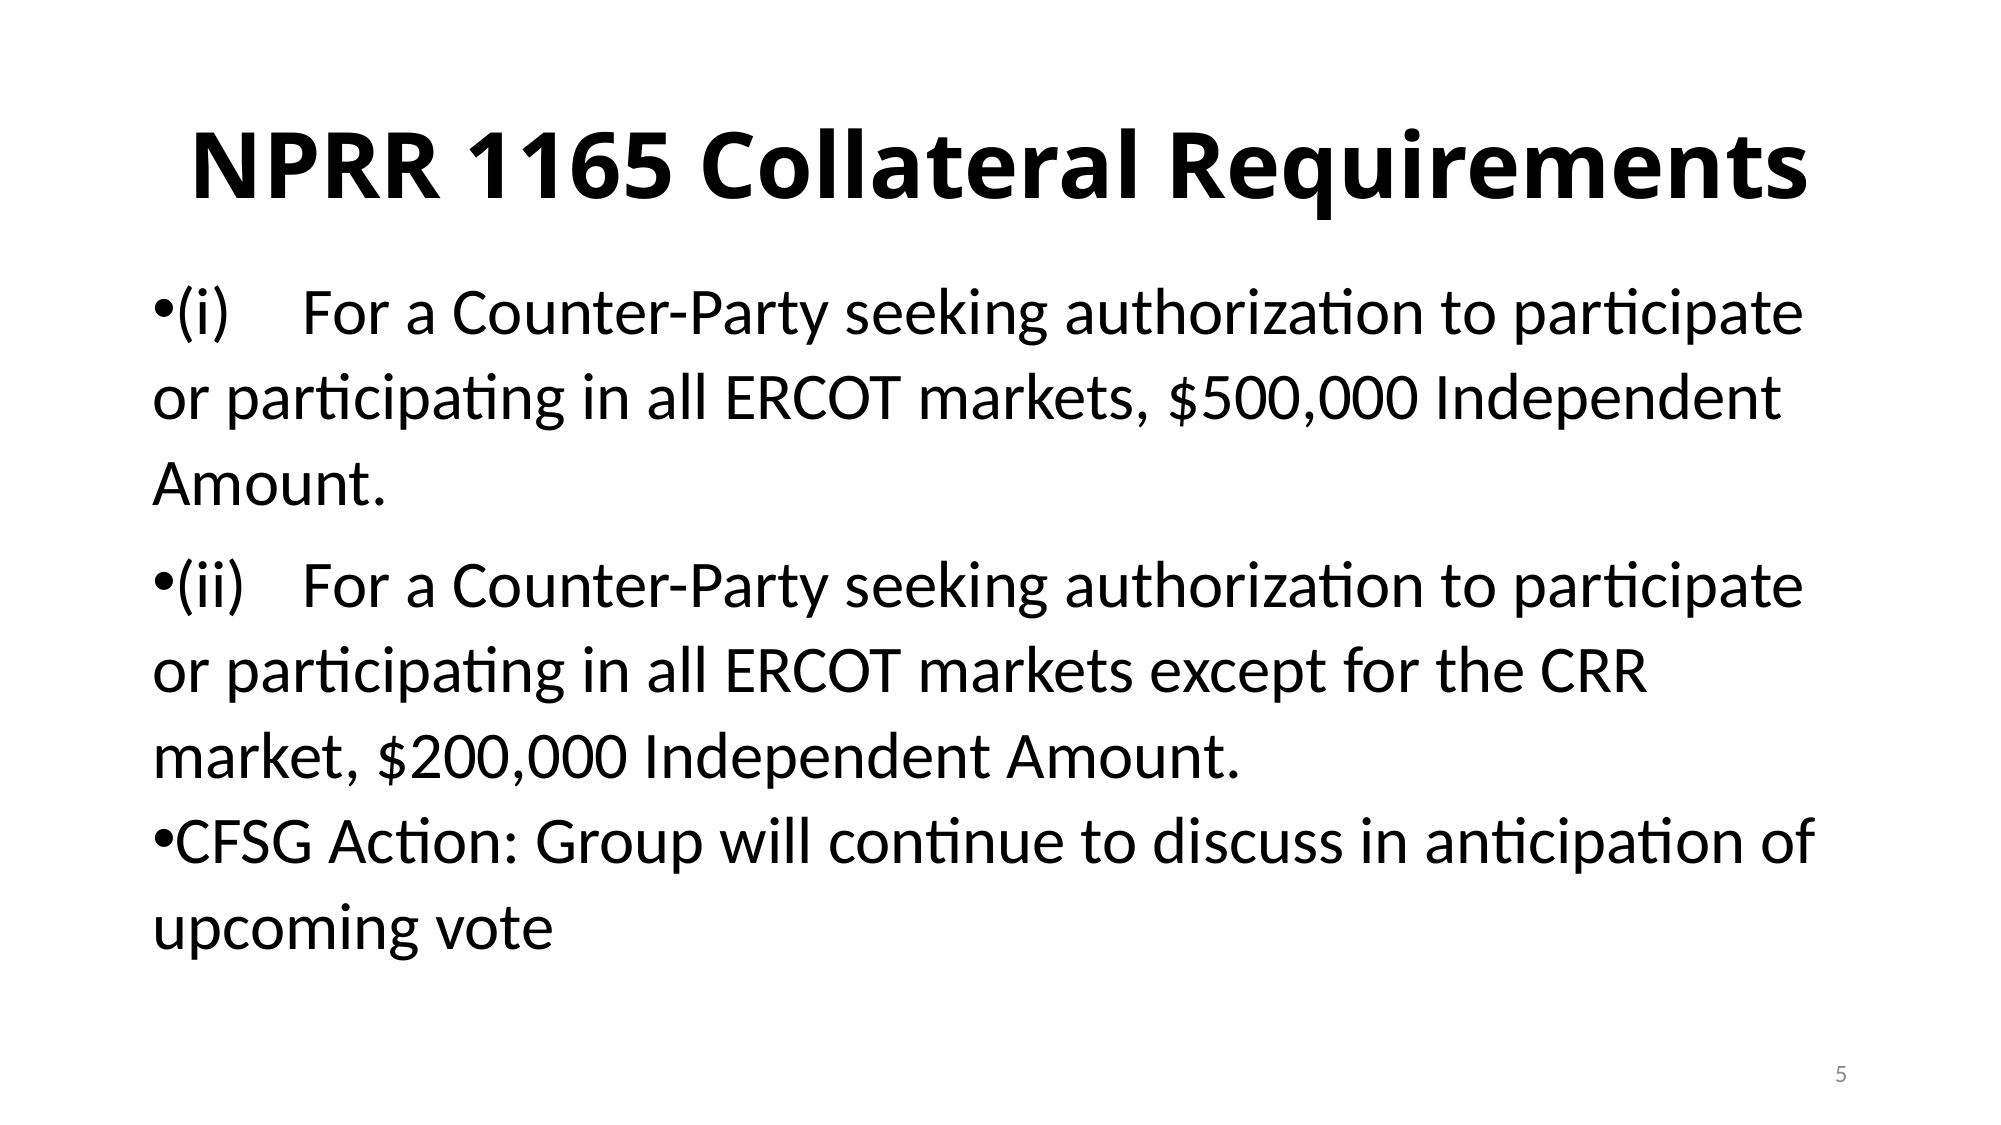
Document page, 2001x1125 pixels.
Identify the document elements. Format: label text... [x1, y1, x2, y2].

slide_number 5 [1412, 1042, 1863, 1103]
list (i) For a Counter-Party seeking authorization to participate or participating in all ERCOT markets, $500,000 Independent Amount. (ii) For a Counter-Party seeking authorization to participate or participating in all ERCOT markets except for the CRR market, $200,000 Independent Amount. CFSG Action: Group will continue to discuss in anticipation of upcoming vote [137, 254, 1863, 1014]
title NPRR 1165 Collateral Requirements [137, 59, 1863, 254]
